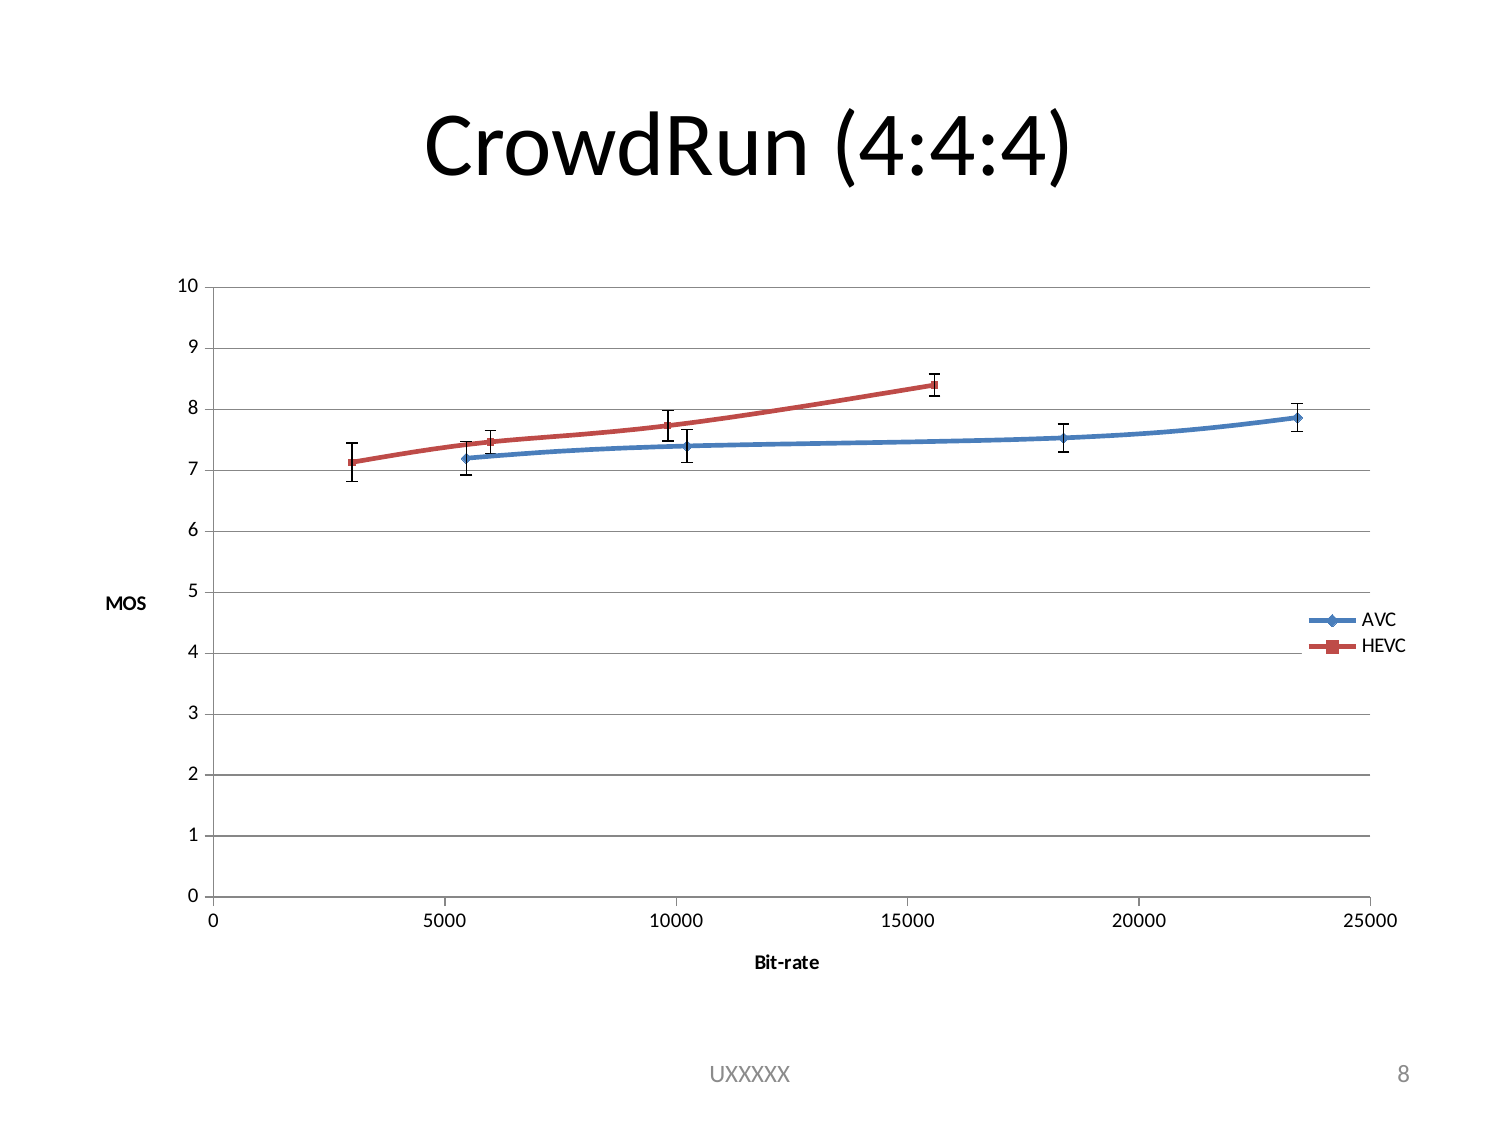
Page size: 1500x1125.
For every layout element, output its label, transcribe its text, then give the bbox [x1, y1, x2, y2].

title CrowdRun (4:4:4) [75, 45, 1425, 233]
footer UXXXXX [512, 1042, 988, 1103]
chart [74, 262, 1426, 1006]
slide_number 8 [1074, 1042, 1425, 1103]
